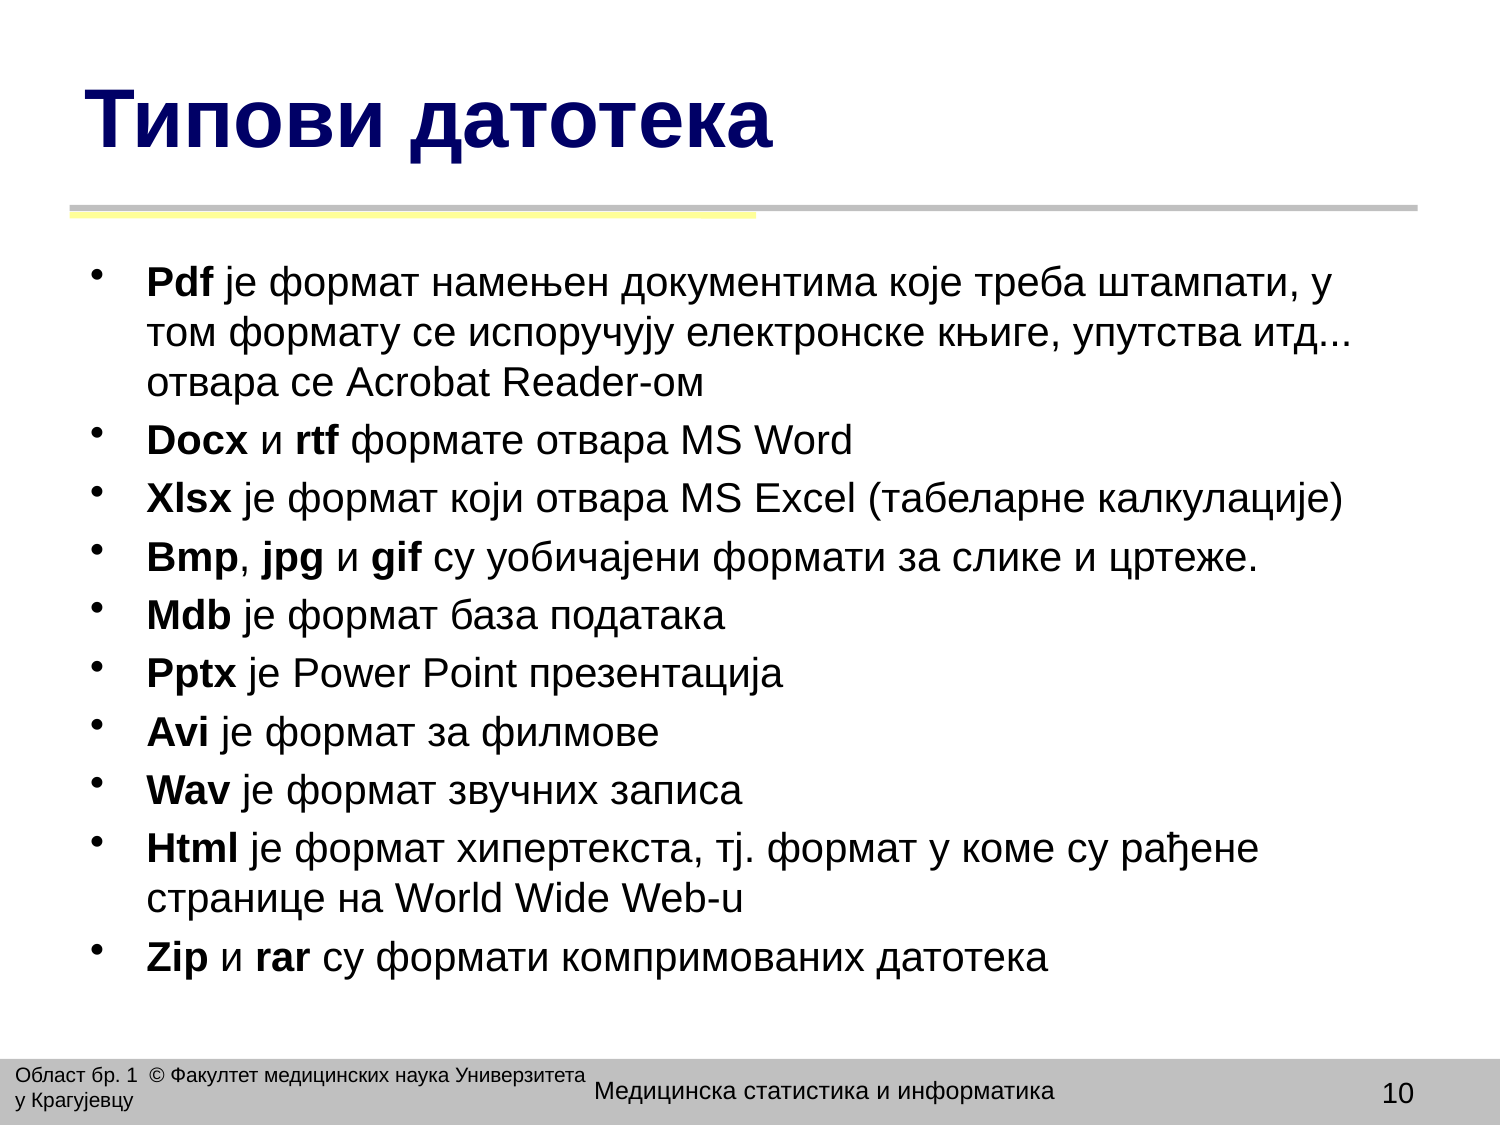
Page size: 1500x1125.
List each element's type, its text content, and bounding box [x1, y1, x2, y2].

footer Медицинска статистика и информатика [512, 1066, 1138, 1125]
title Типови датотека [69, 19, 1426, 208]
slide_number Област бр. 1 © Факултет медицинских наука Универзитета у Крагујевцу [0, 1053, 614, 1108]
slide_number 10 [1155, 1066, 1430, 1125]
list Pdf је формат намењен документима које треба штампати, у том формату се испоручују електронске књиге, упутства итд... отвара се Acrobat Reader-ом Docx и rtf формате отвара MS Word Xlsx је формат који отвара MS Excel (табеларне калкулације) Bmp, jpg и gif су уобичајени формати за слике и цртеже. Mdb је формат база података Pptx је Power Point презентација Avi је формат за филмове Wav је формат звучних записа Html је формат хипертекста, тј. формат у коме су рађене странице на World Wide Web-u Zip и rar су формати компримованих датотека [74, 246, 1426, 1023]
